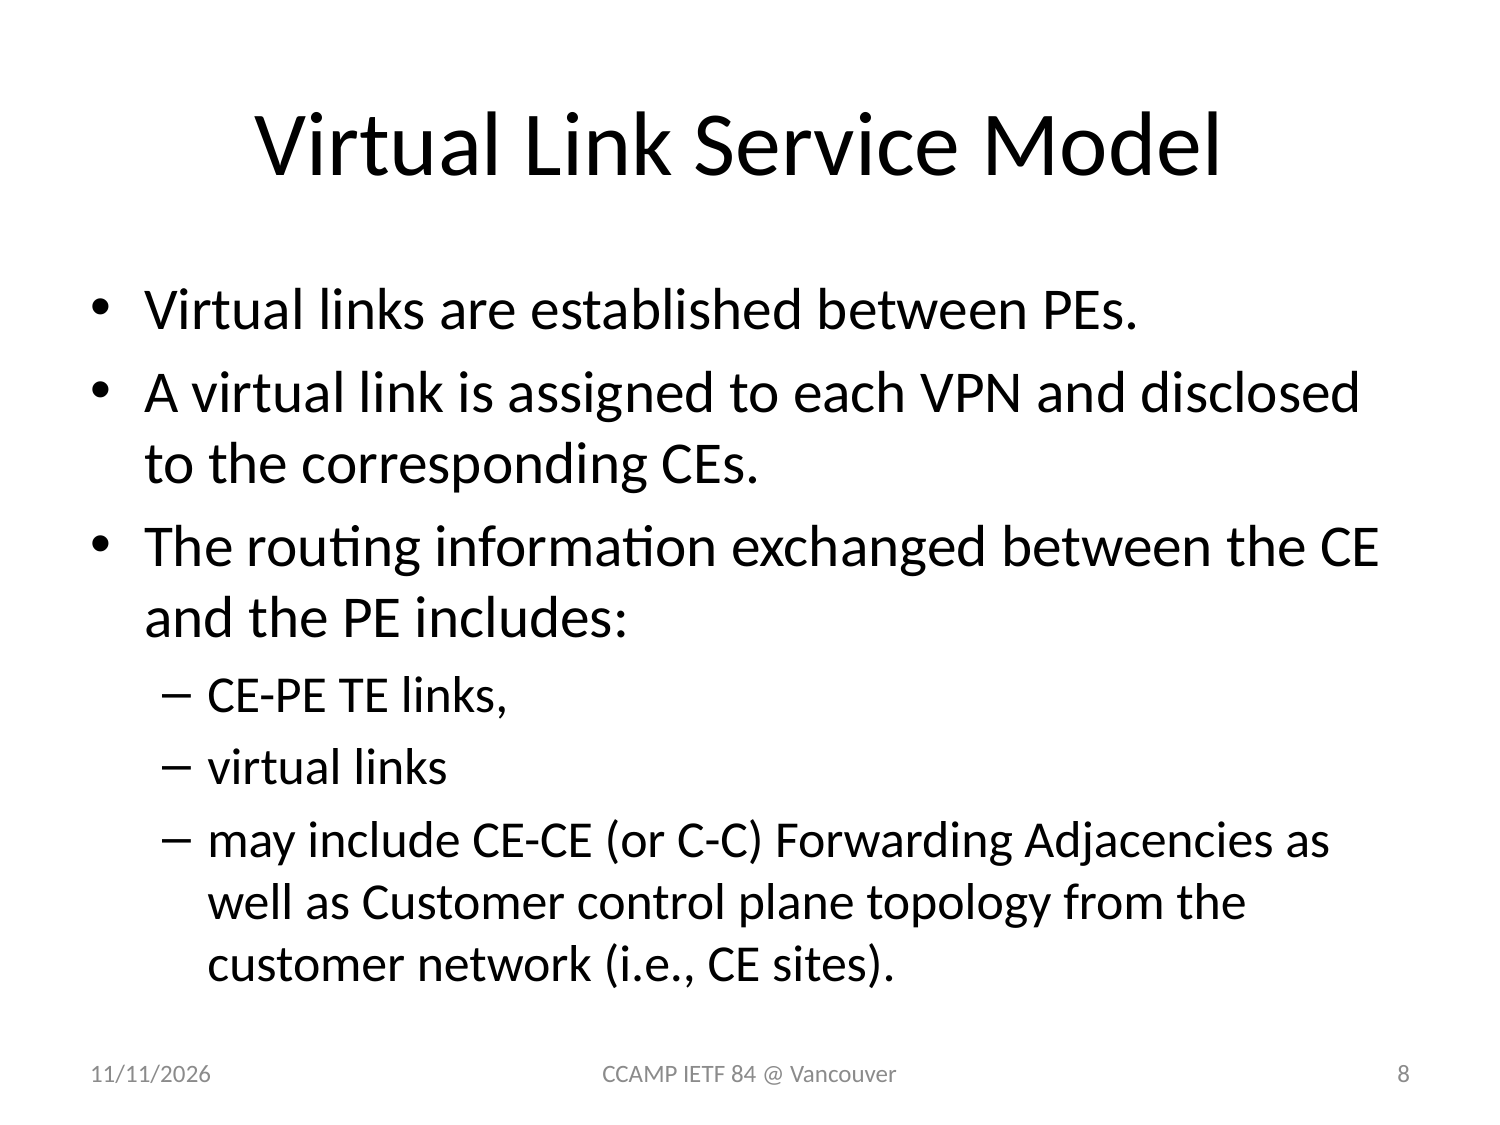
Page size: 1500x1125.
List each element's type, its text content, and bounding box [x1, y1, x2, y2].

title Virtual Link Service Model [75, 45, 1425, 233]
list Virtual links are established between PEs. A virtual link is assigned to each VPN and disclosed to the corresponding CEs. The routing information exchanged between the CE and the PE includes: CE-PE TE links, virtual links may include CE-CE (or C-C) Forwarding Adjacencies as well as Customer control plane topology from the customer network (i.e., CE sites). [75, 262, 1425, 1005]
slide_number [75, 1042, 425, 1103]
slide_number 8 [1074, 1042, 1425, 1103]
footer CCAMP IETF 84 @ Vancouver [512, 1042, 988, 1103]
